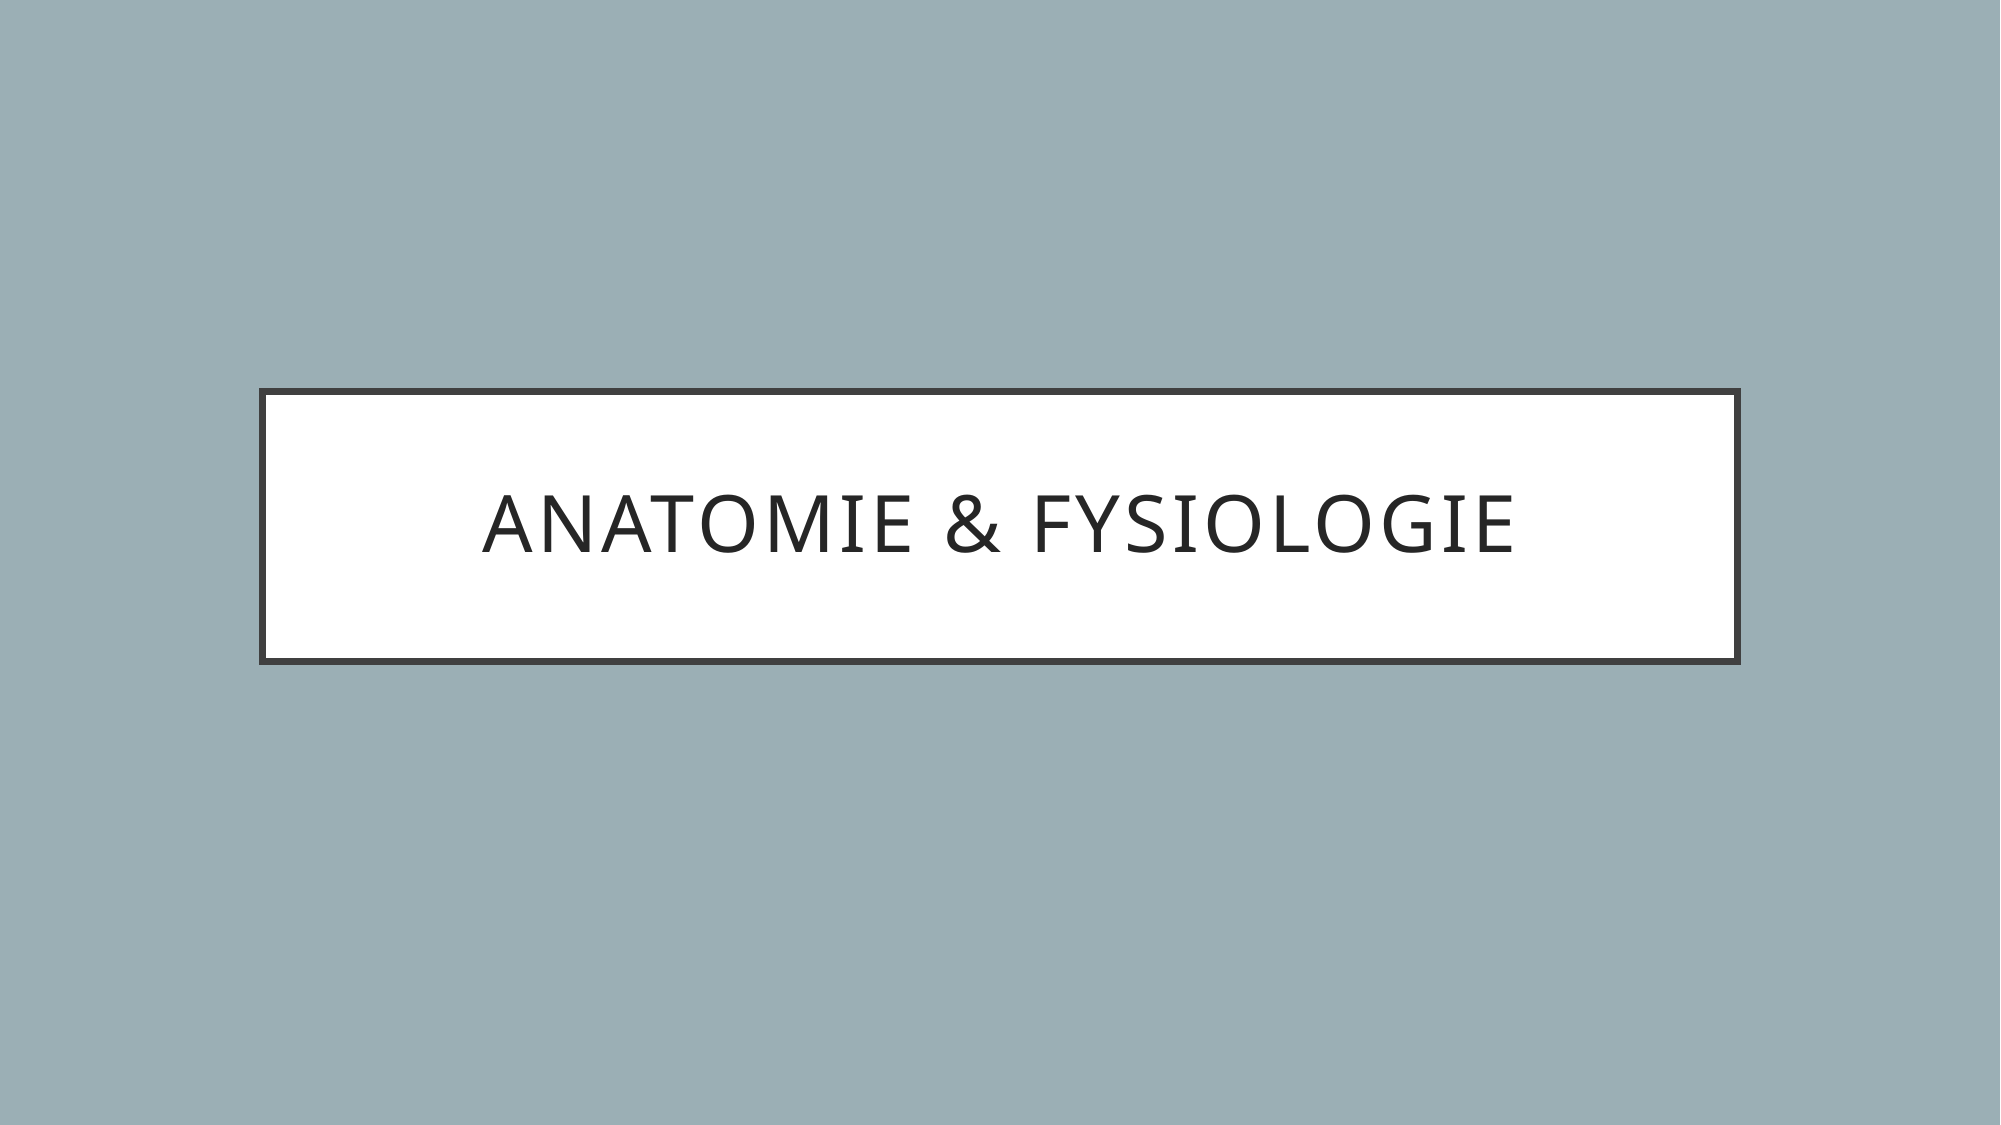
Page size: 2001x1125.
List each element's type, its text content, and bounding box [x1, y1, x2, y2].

title Anatomie & Fysiologie [259, 388, 1741, 665]
